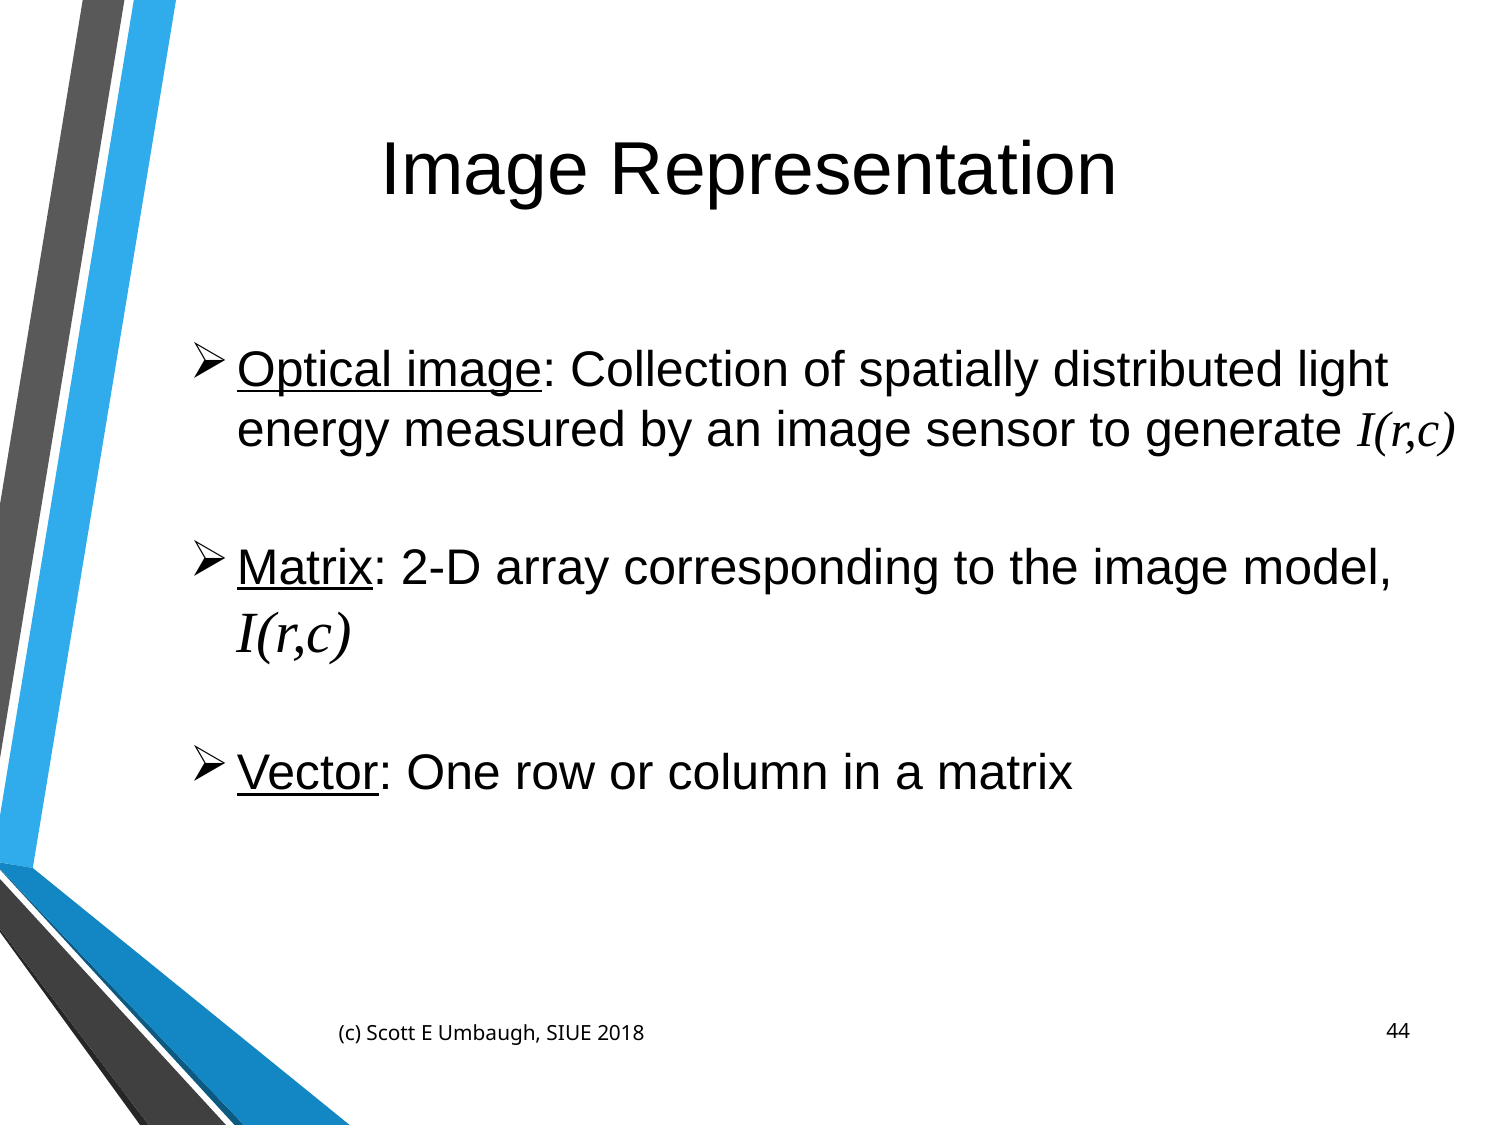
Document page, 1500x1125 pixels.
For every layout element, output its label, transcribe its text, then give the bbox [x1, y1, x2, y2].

title Image Representation [75, 64, 1425, 265]
slide_number 44 [1354, 1001, 1425, 1062]
list Optical image: Collection of spatially distributed light energy measured by an image sensor to generate I(r,c) Matrix: 2-D array corresponding to the image model, I(r,c) Vector: One row or column in a matrix [174, 264, 1500, 872]
footer (c) Scott E Umbaugh, SIUE 2018 [323, 1001, 1196, 1062]
